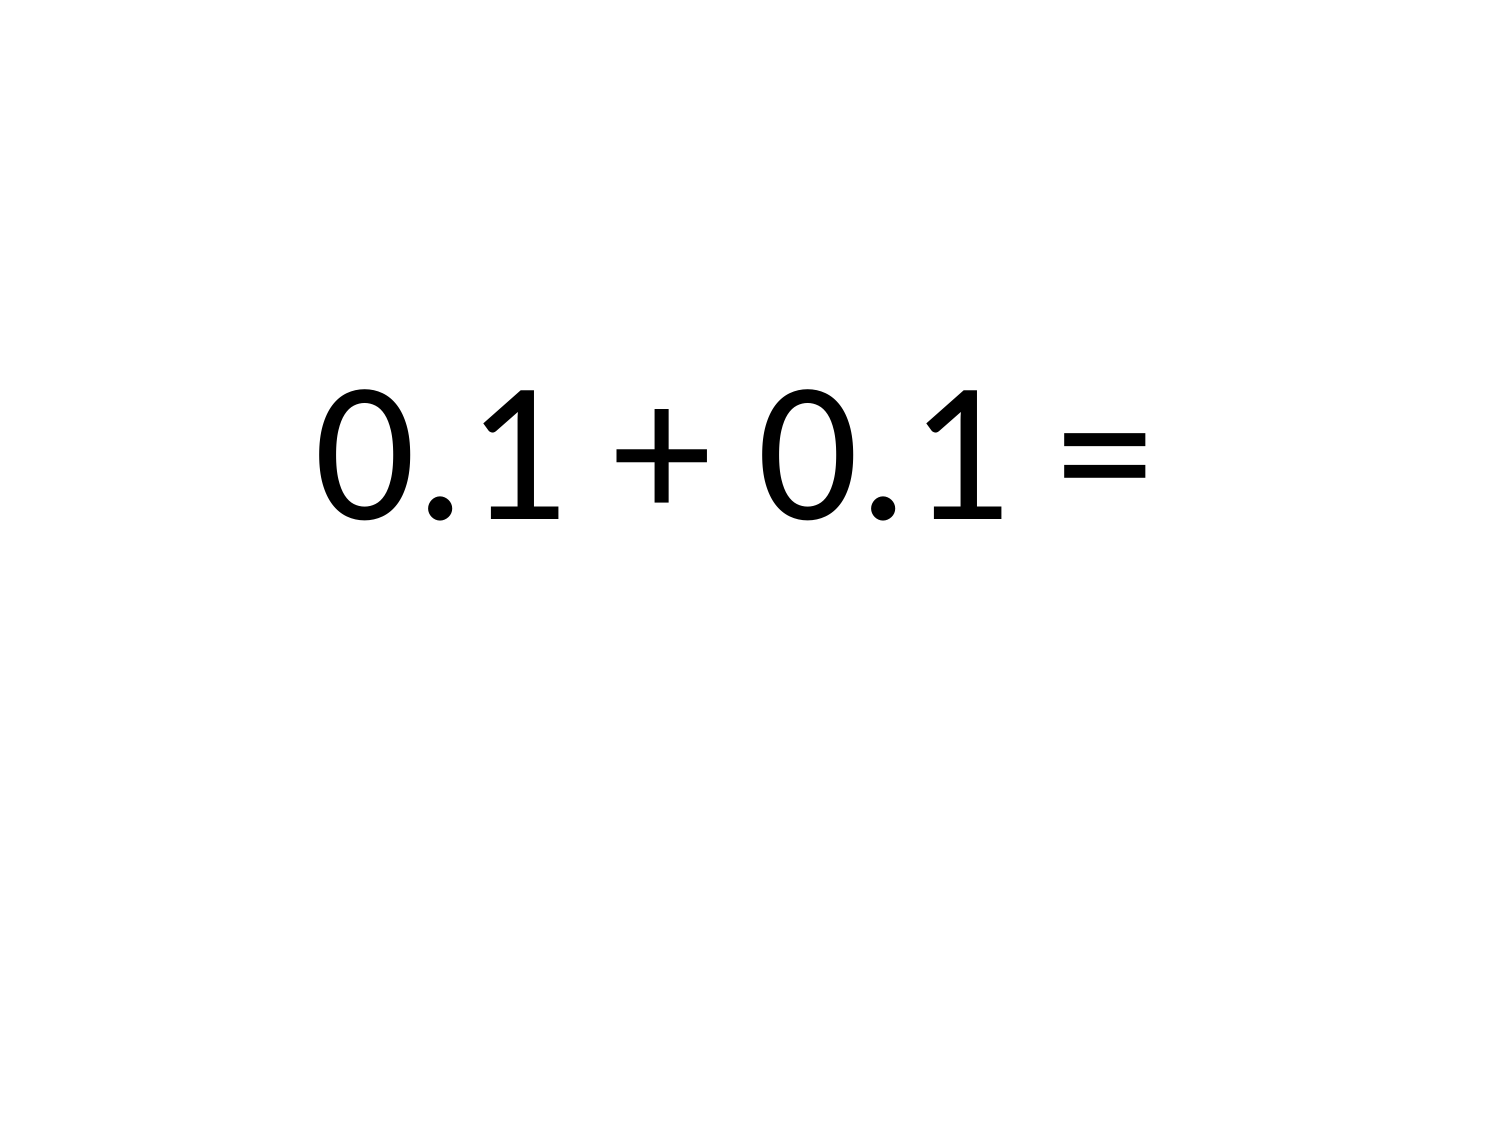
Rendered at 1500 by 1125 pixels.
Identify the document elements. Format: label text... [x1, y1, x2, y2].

text_box 0.1 + 0.1 = [300, 312, 1225, 568]
